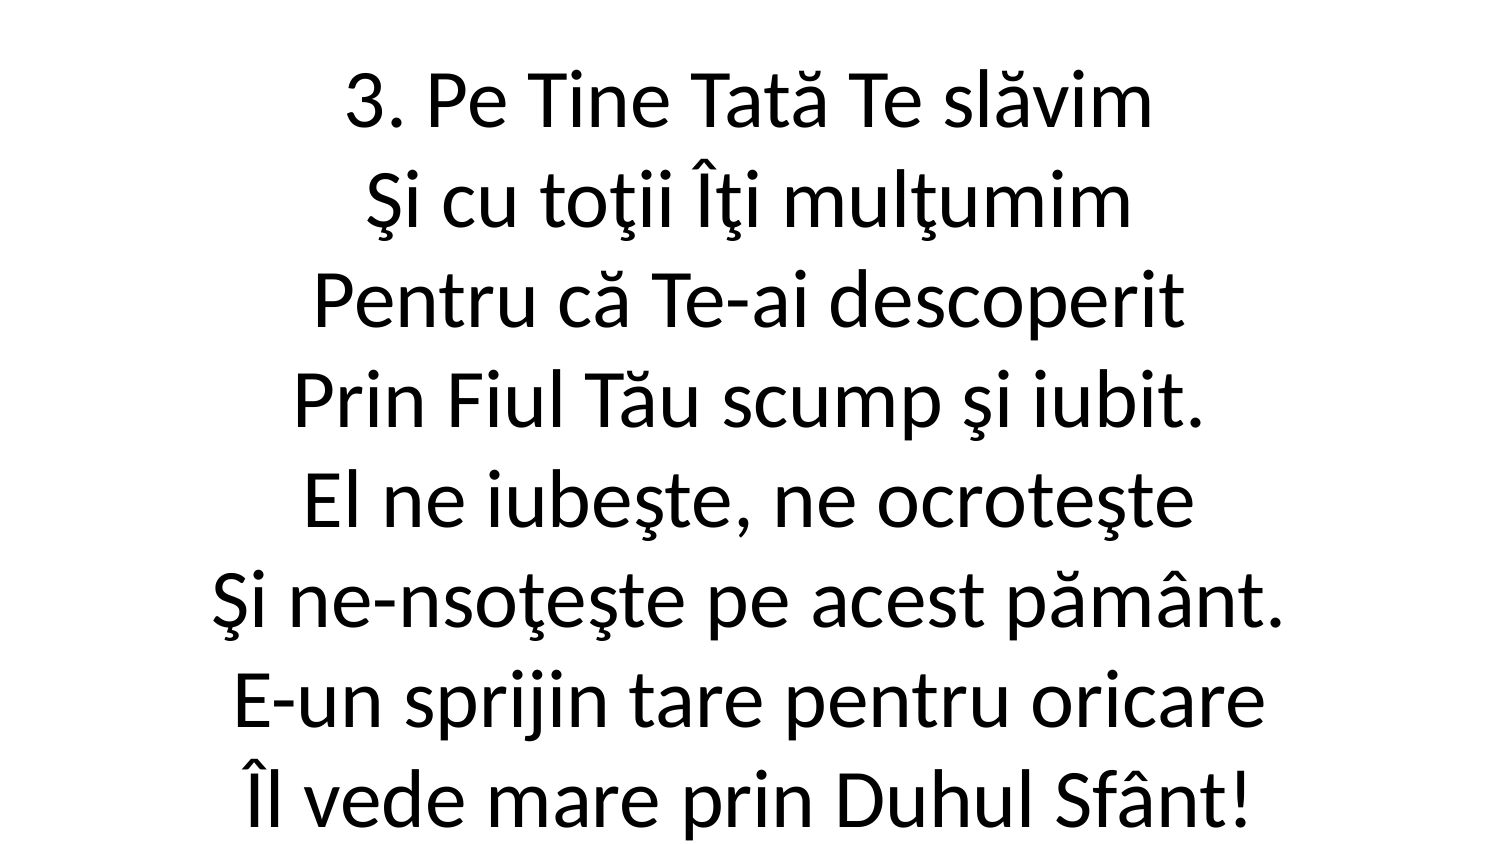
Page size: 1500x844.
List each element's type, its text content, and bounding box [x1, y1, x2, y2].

text_box 3. Pe Tine Tată Te slăvim Şi cu toţii Îţi mulţumim Pentru că Te-ai descoperit Prin Fiul Tău scump şi iubit. El ne iubeşte, ne ocroteşte Şi ne-nsoţeşte pe acest pământ. E-un sprijin tare pentru oricare Îl vede mare prin Duhul Sfânt! [197, 0, 1303, 844]
